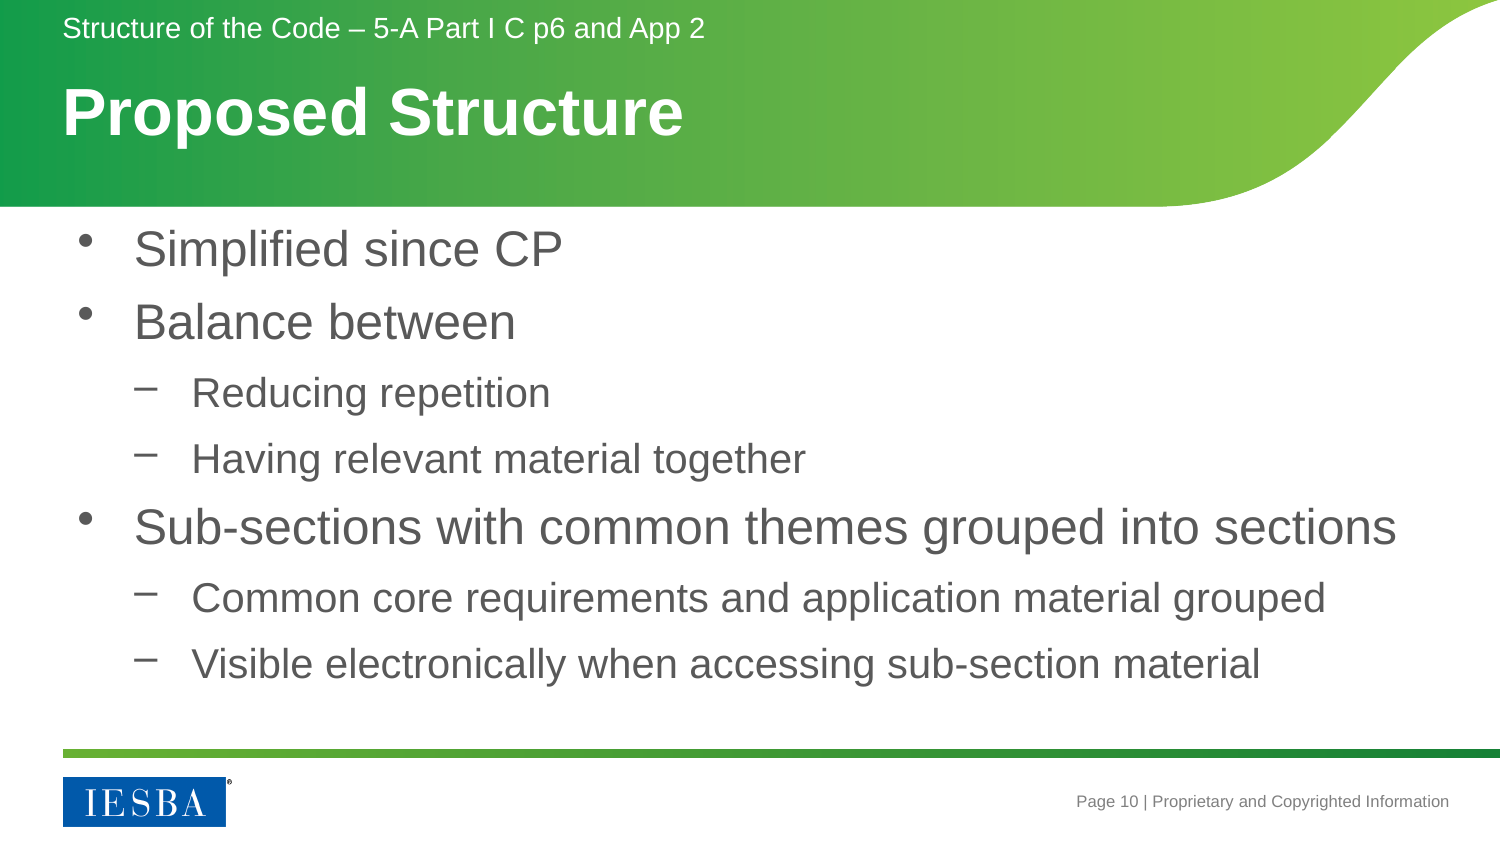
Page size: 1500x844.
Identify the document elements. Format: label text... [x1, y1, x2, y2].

title Proposed Structure [62, 75, 1325, 142]
subtitle Structure of the Code – 5-A Part I C p6 and App 2 [62, 9, 800, 47]
list Simplified since CP Balance between Reducing repetition Having relevant material together Sub-sections with common themes grouped into sections Common core requirements and application material grouped Visible electronically when accessing sub-section material [62, 209, 1450, 747]
picture [63, 777, 232, 827]
picture [0, 0, 1500, 207]
